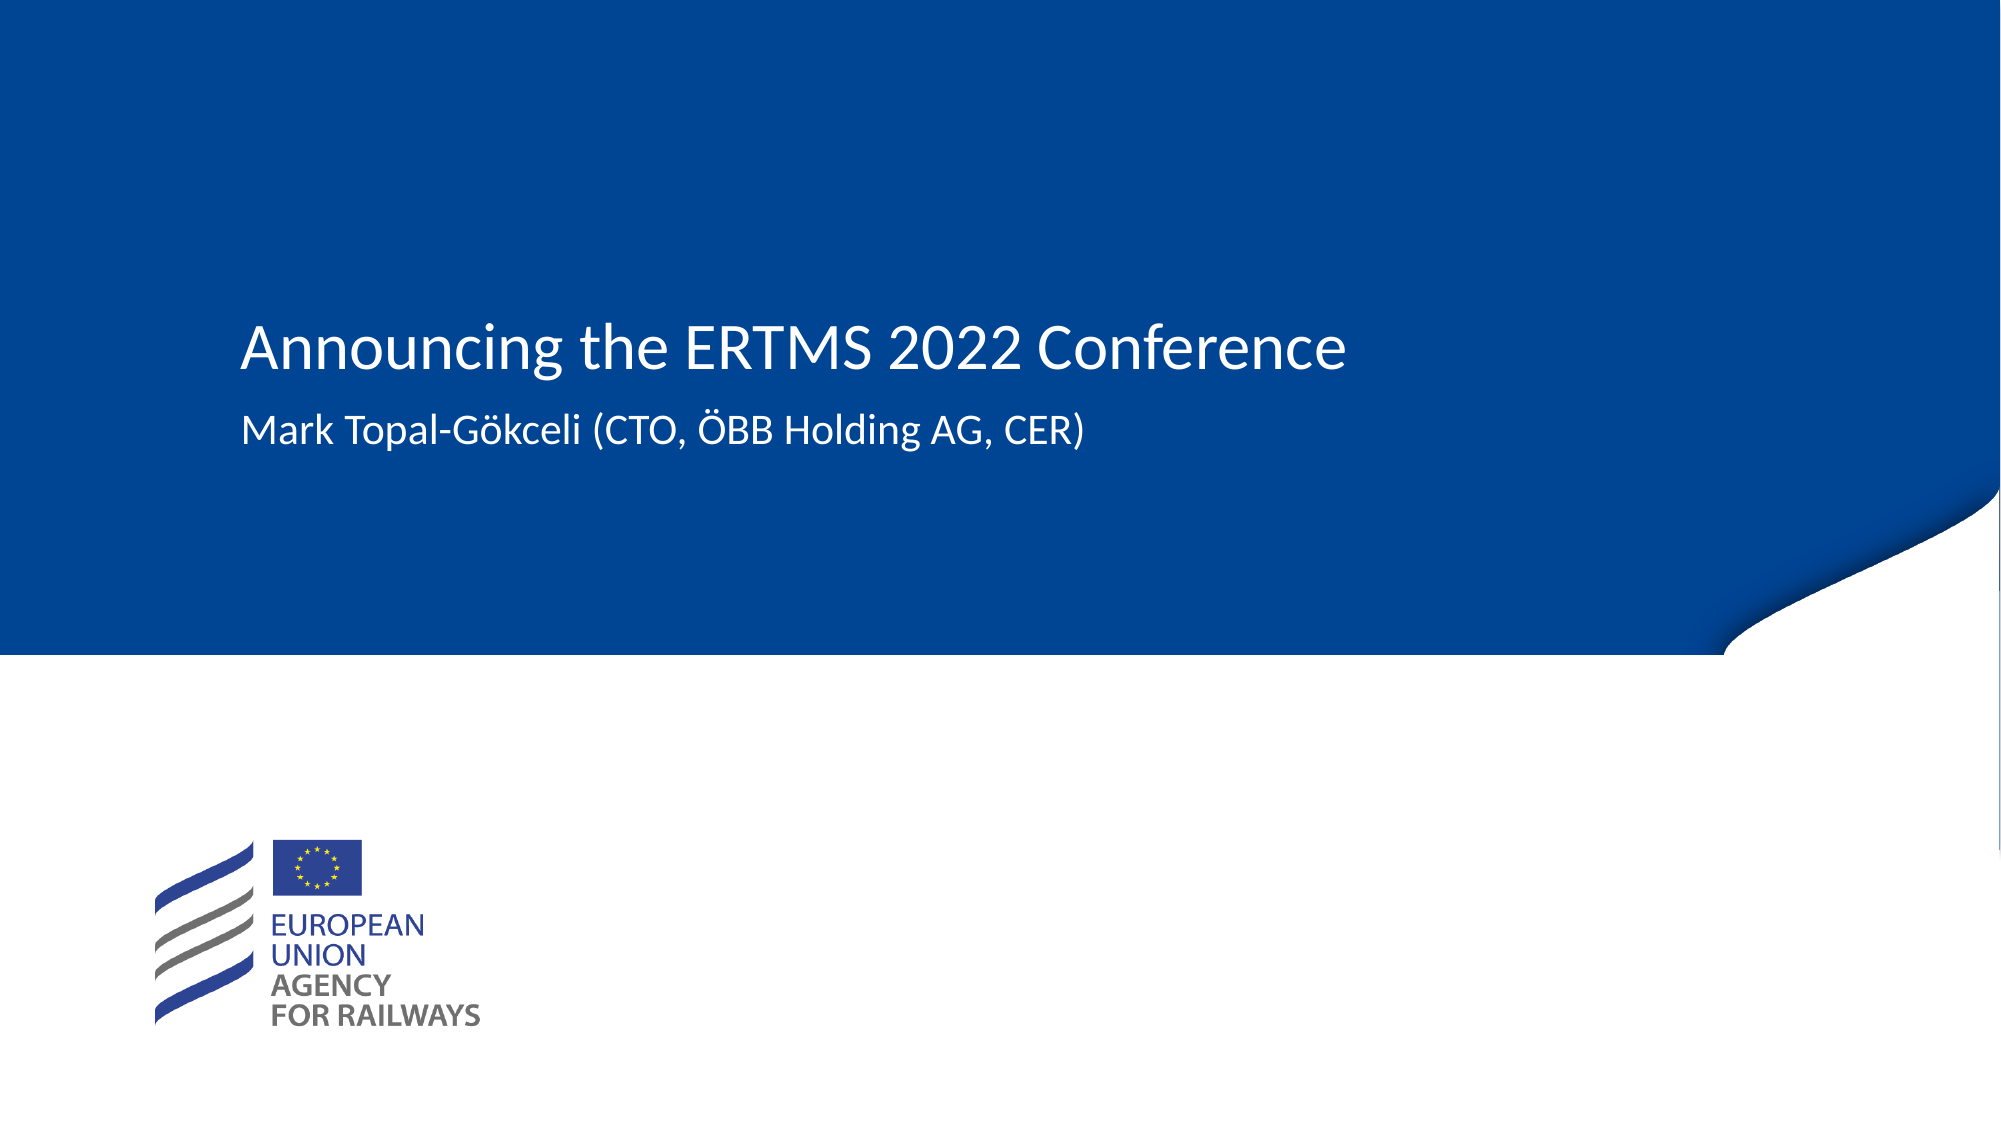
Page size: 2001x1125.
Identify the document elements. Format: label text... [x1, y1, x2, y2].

picture [0, 442, 2000, 1125]
title Announcing the ERTMS 2022 Conference [225, 258, 1726, 392]
subtitle Mark Topal-Gökceli (CTO, ÖBB Holding AG, CER) [225, 393, 1726, 483]
